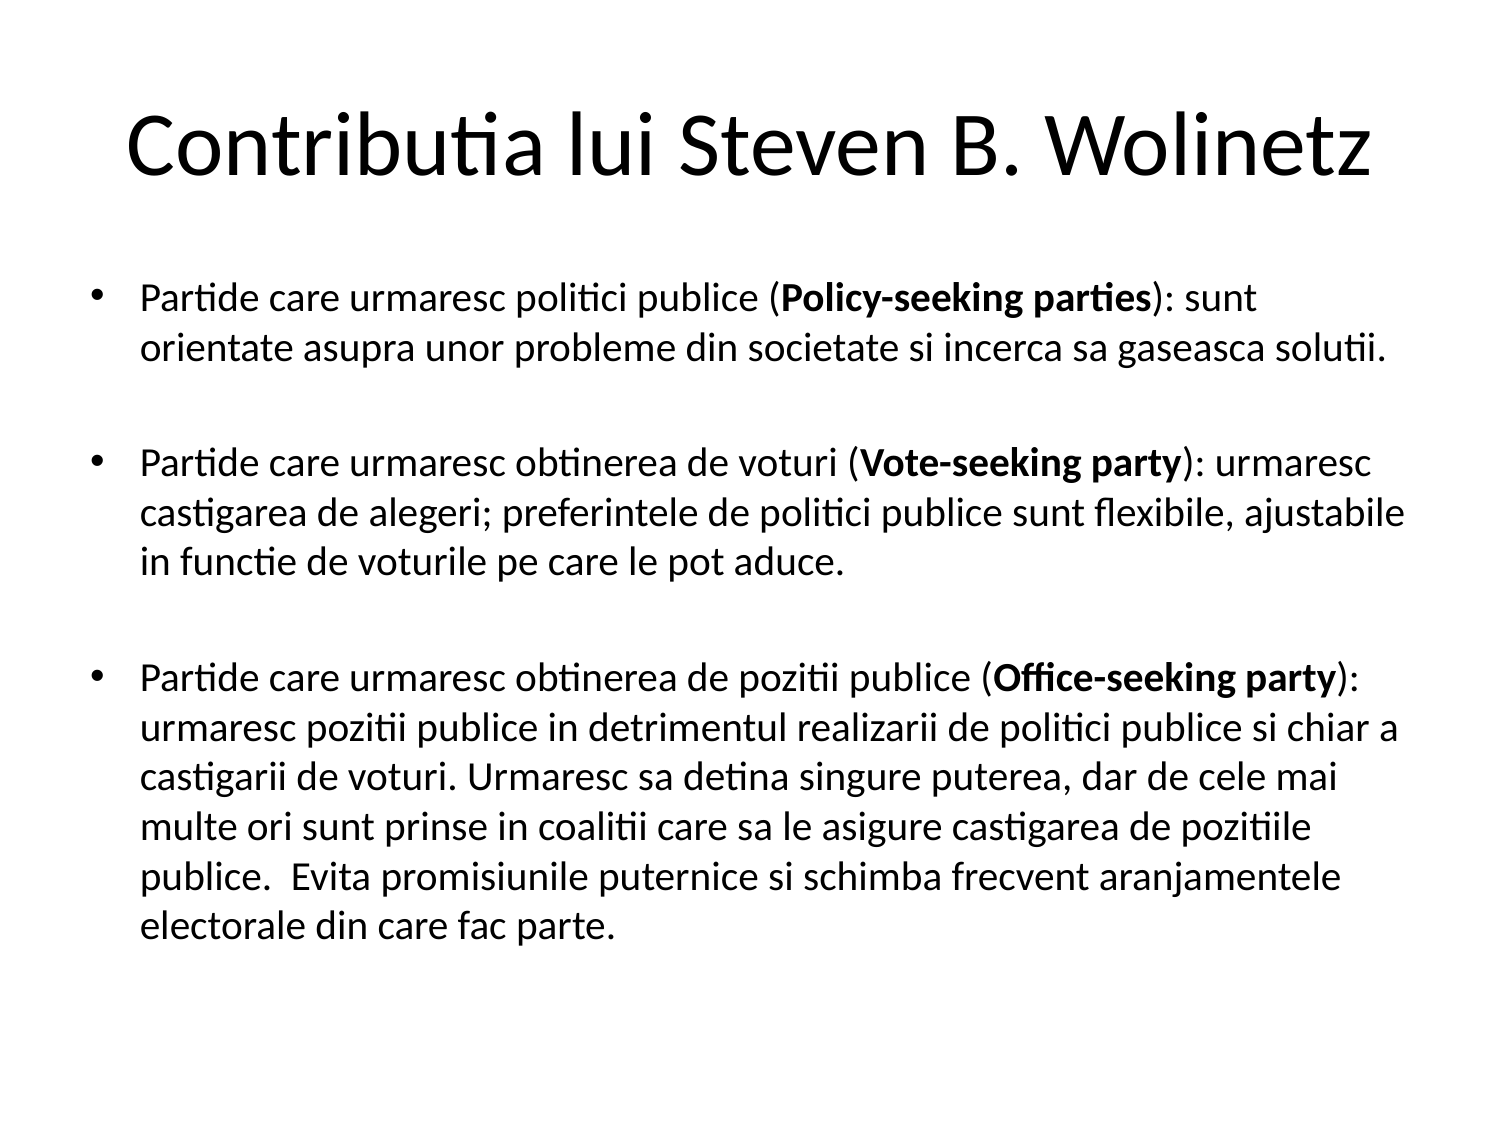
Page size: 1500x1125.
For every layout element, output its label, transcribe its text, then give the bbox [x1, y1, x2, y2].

list Partide care urmaresc politici publice (Policy-seeking parties): sunt orientate asupra unor probleme din societate si incerca sa gaseasca solutii. Partide care urmaresc obtinerea de voturi (Vote-seeking party): urmaresc castigarea de alegeri; preferintele de politici publice sunt flexibile, ajustabile in functie de voturile pe care le pot aduce. Partide care urmaresc obtinerea de pozitii publice (Office-seeking party): urmaresc pozitii publice in detrimentul realizarii de politici publice si chiar a castigarii de voturi. Urmaresc sa detina singure puterea, dar de cele mai multe ori sunt prinse in coalitii care sa le asigure castigarea de pozitiile publice. Evita promisiunile puternice si schimba frecvent aranjamentele electorale din care fac parte. [75, 262, 1425, 1005]
title Contributia lui Steven B. Wolinetz [75, 45, 1425, 233]
